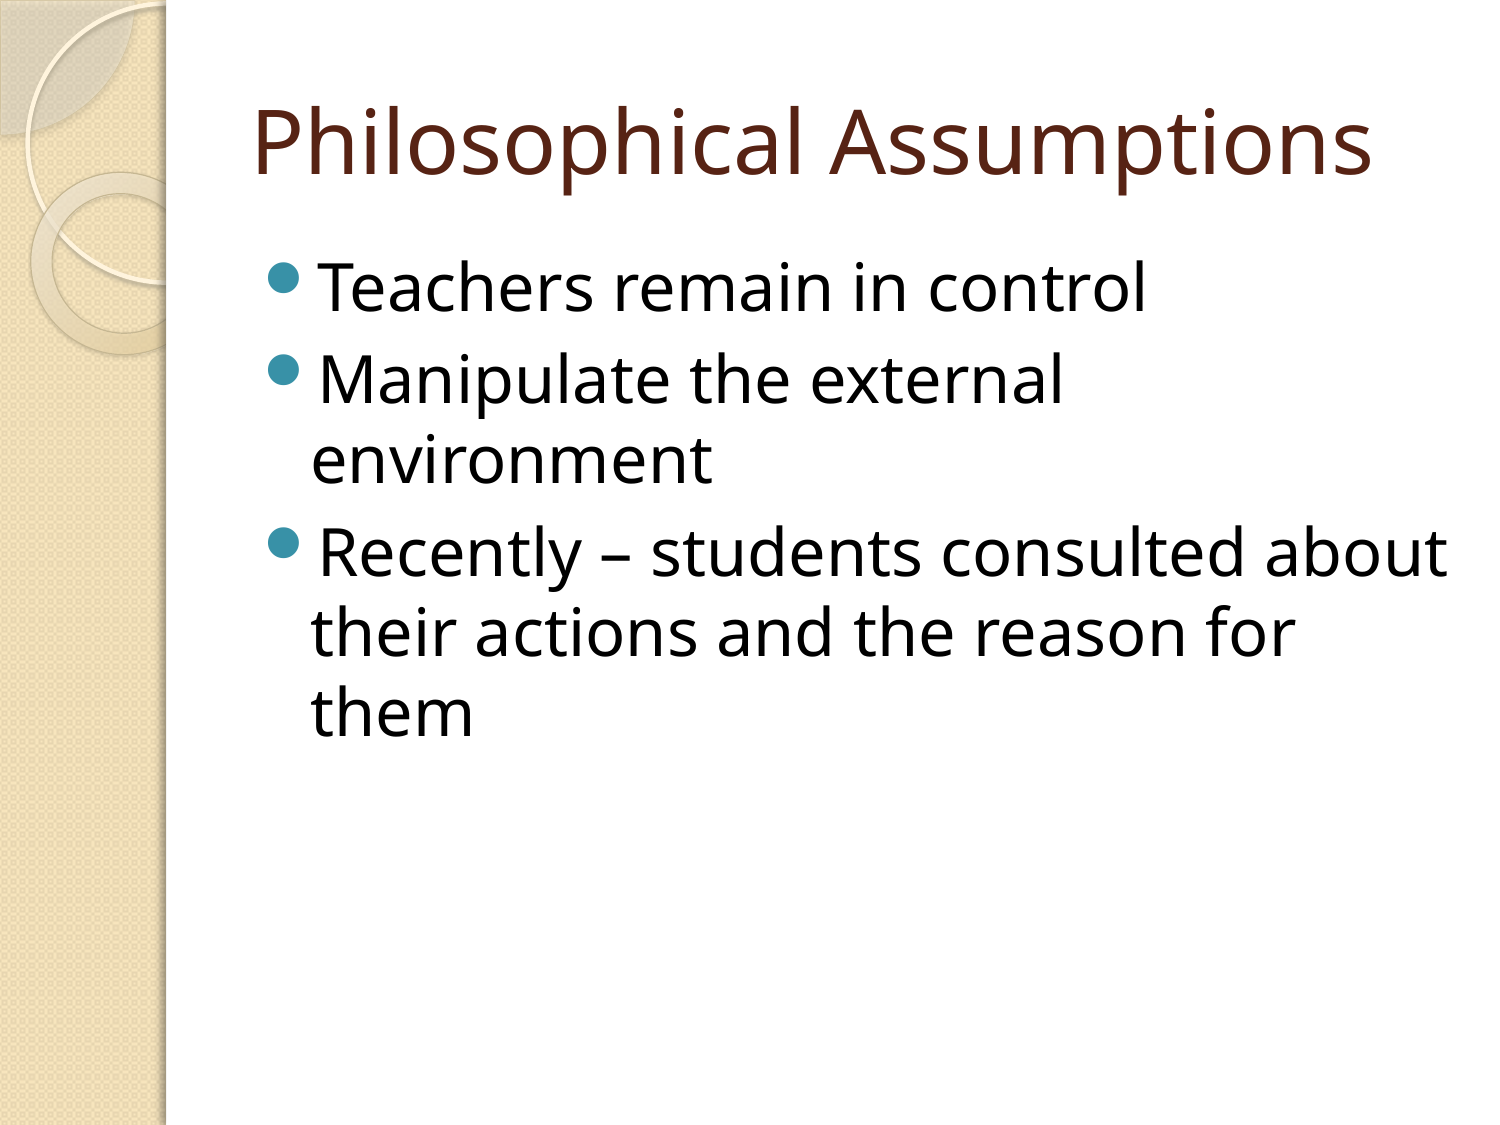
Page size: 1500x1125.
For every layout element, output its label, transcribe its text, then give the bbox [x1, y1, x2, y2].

list Teachers remain in control Manipulate the external environment Recently – students consulted about their actions and the reason for them [235, 237, 1466, 1025]
title Philosophical Assumptions [235, 45, 1466, 233]
